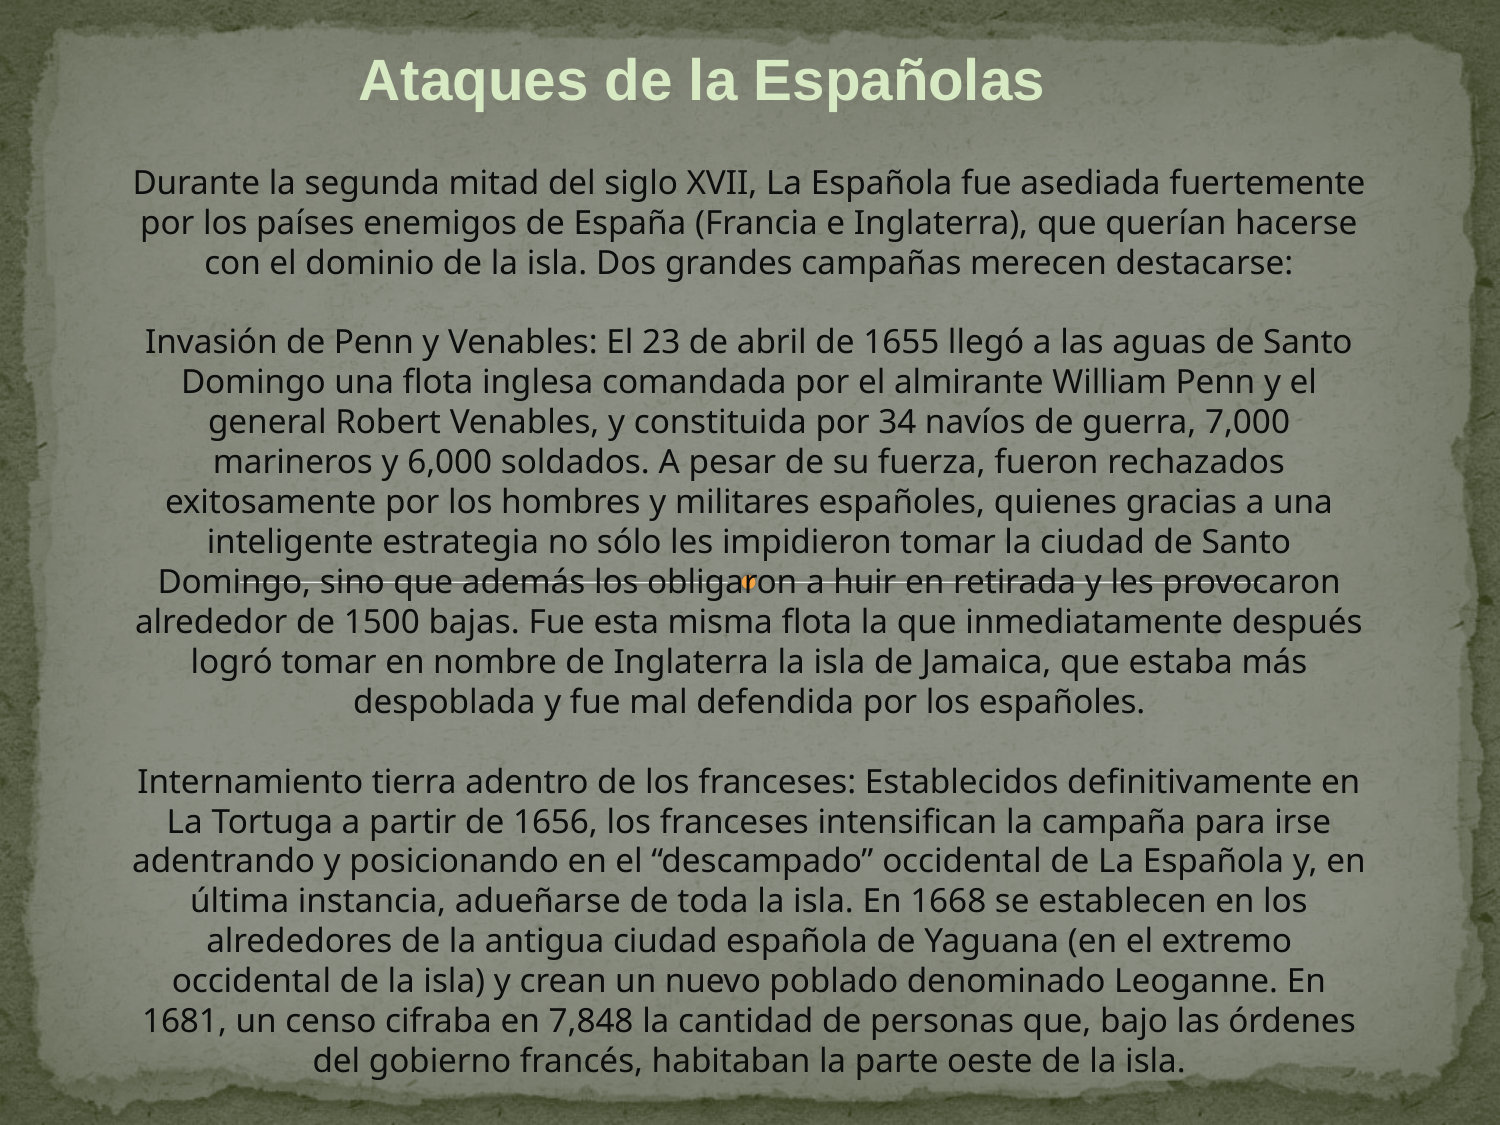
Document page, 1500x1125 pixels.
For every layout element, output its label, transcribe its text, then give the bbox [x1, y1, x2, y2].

text_box Durante la segunda mitad del siglo XVII, La Española fue asediada fuertemente por los países enemigos de España (Francia e Inglaterra), que querían hacerse con el dominio de la isla. Dos grandes campañas merecen destacarse: Invasión de Penn y Venables: El 23 de abril de 1655 llegó a las aguas de Santo Domingo una flota inglesa comandada por el almirante William Penn y el general Robert Venables, y constituida por 34 navíos de guerra, 7,000 marineros y 6,000 soldados. A pesar de su fuerza, fueron rechazados exitosamente por los hombres y militares españoles, quienes gracias a una inteligente estrategia no sólo les impidieron tomar la ciudad de Santo Domingo, sino que además los obligaron a huir en retirada y les provocaron alrededor de 1500 bajas. Fue esta misma flota la que inmediatamente después logró tomar en nombre de Inglaterra la isla de Jamaica, que estaba más despoblada y fue mal defendida por los españoles. Internamiento tierra adentro de los franceses: Establecidos definitivamente en La Tortuga a partir de 1656, los franceses intensifican la campaña para irse adentrando y posicionando en el “descampado” occidental de La Española y, en última instancia, adueñarse de toda la isla. En 1668 se establecen en los alrededores de la antigua ciudad española de Yaguana (en el extremo occidental de la isla) y crean un nuevo poblado denominado Leoganne. En 1681, un censo cifraba en 7,848 la cantidad de personas que, bajo las órdenes del gobierno francés, habitaban la parte oeste de la isla. [112, 439, 1388, 681]
text_box Ataques de la Españolas [344, 35, 1061, 120]
